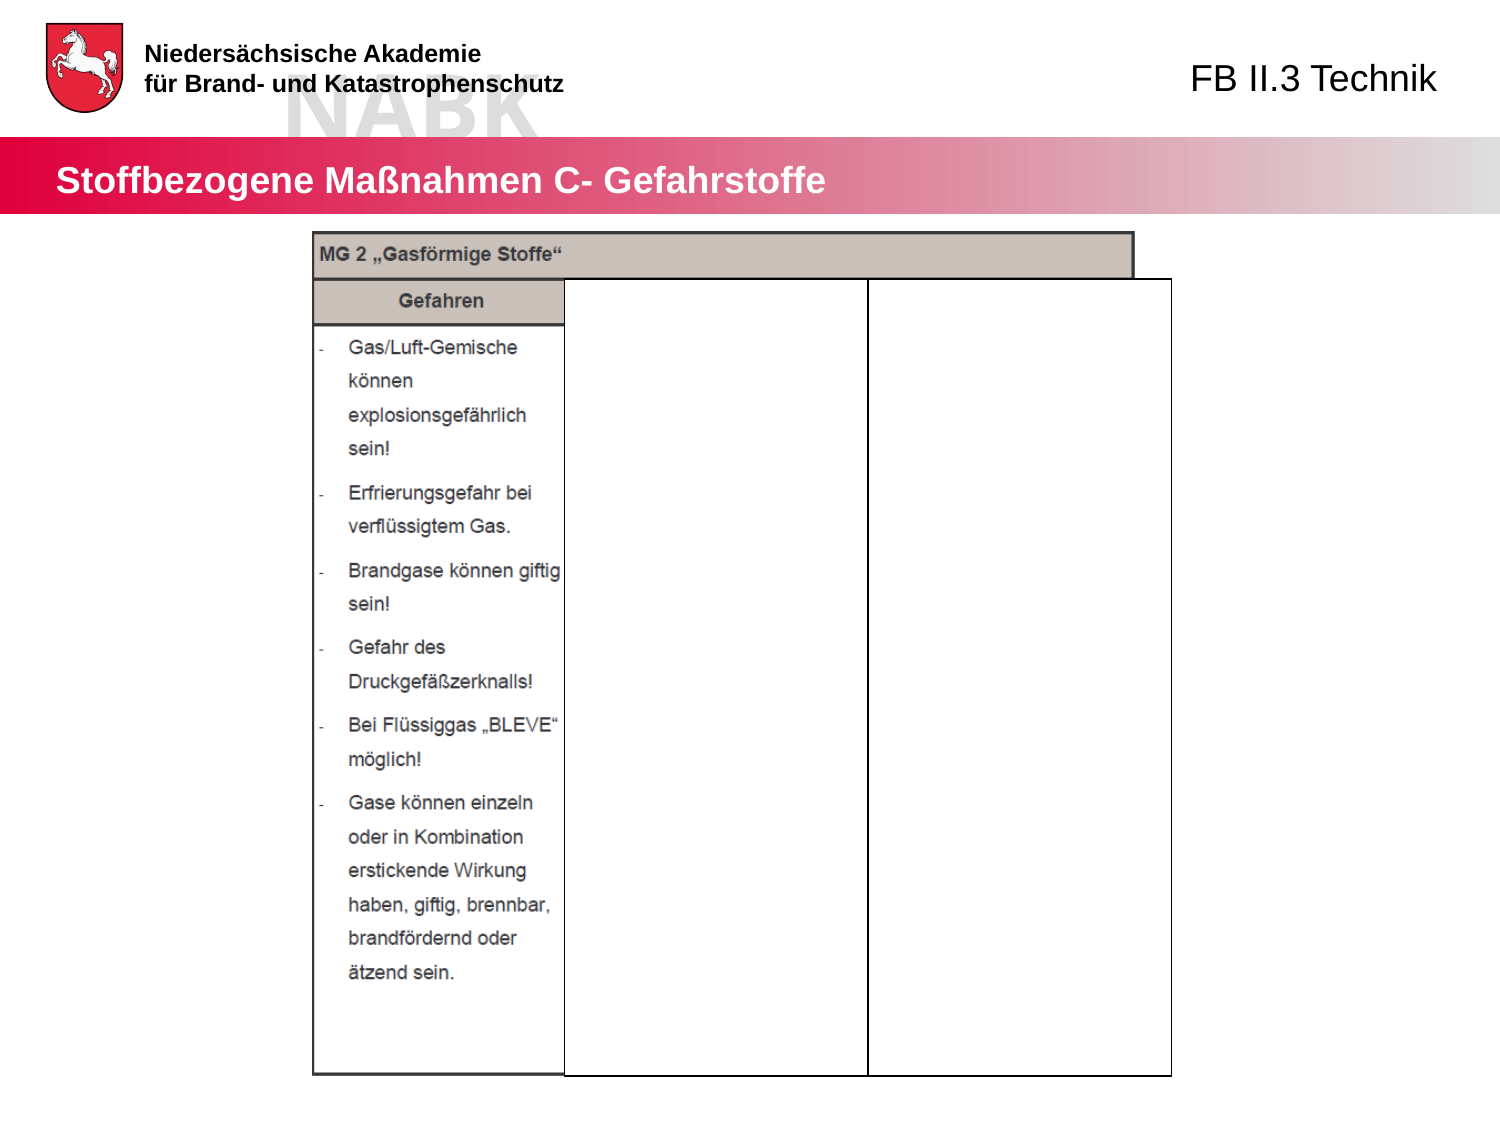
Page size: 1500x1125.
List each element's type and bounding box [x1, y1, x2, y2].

text_box [1136, 278, 1172, 1077]
picture [45, 22, 124, 114]
list [312, 231, 1136, 1077]
